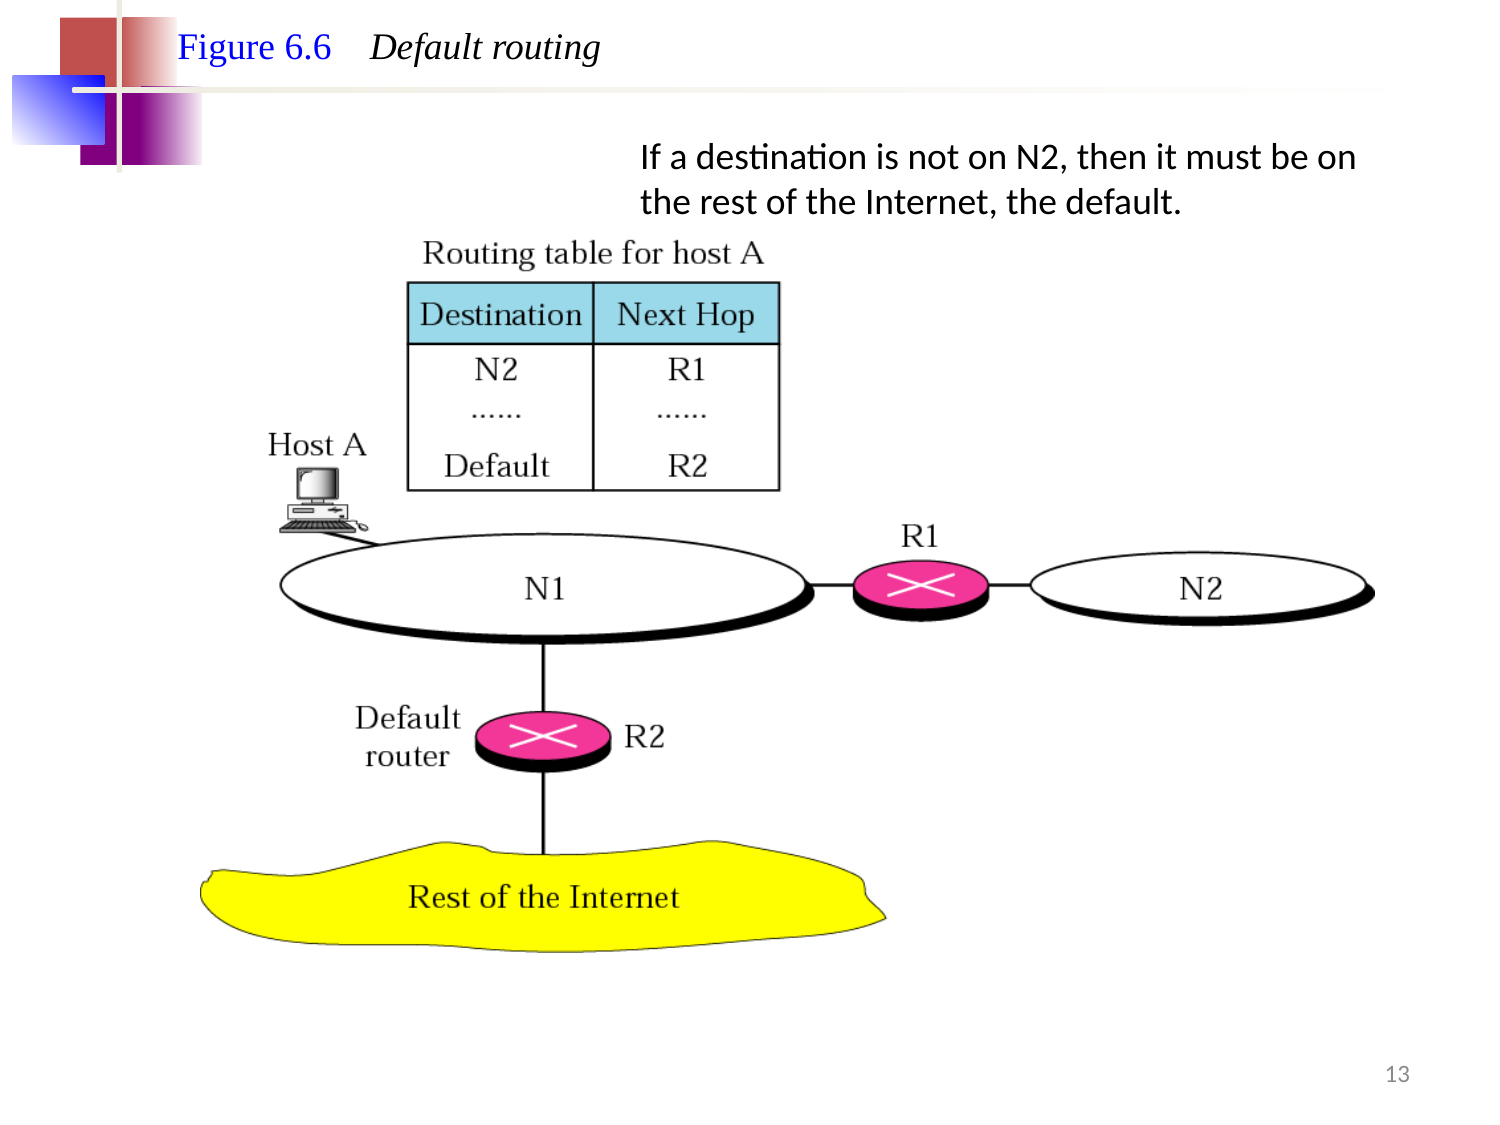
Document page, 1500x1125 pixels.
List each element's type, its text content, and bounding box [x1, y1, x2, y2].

text_box [72, 87, 1423, 93]
text_box If a destination is not on N2, then it must be on the rest of the Internet, the default. [625, 124, 1373, 230]
text_box [60, 17, 116, 86]
slide_number 13 [1074, 1042, 1425, 1103]
text_box [12, 75, 105, 145]
text_box Figure 6.6 Default routing [162, 14, 1100, 75]
text_box [141, 93, 202, 165]
text_box [80, 93, 116, 165]
picture [200, 235, 1376, 953]
text_box [122, 93, 141, 165]
text_box [122, 17, 177, 86]
text_box [116, 93, 122, 173]
text_box [116, 0, 122, 87]
